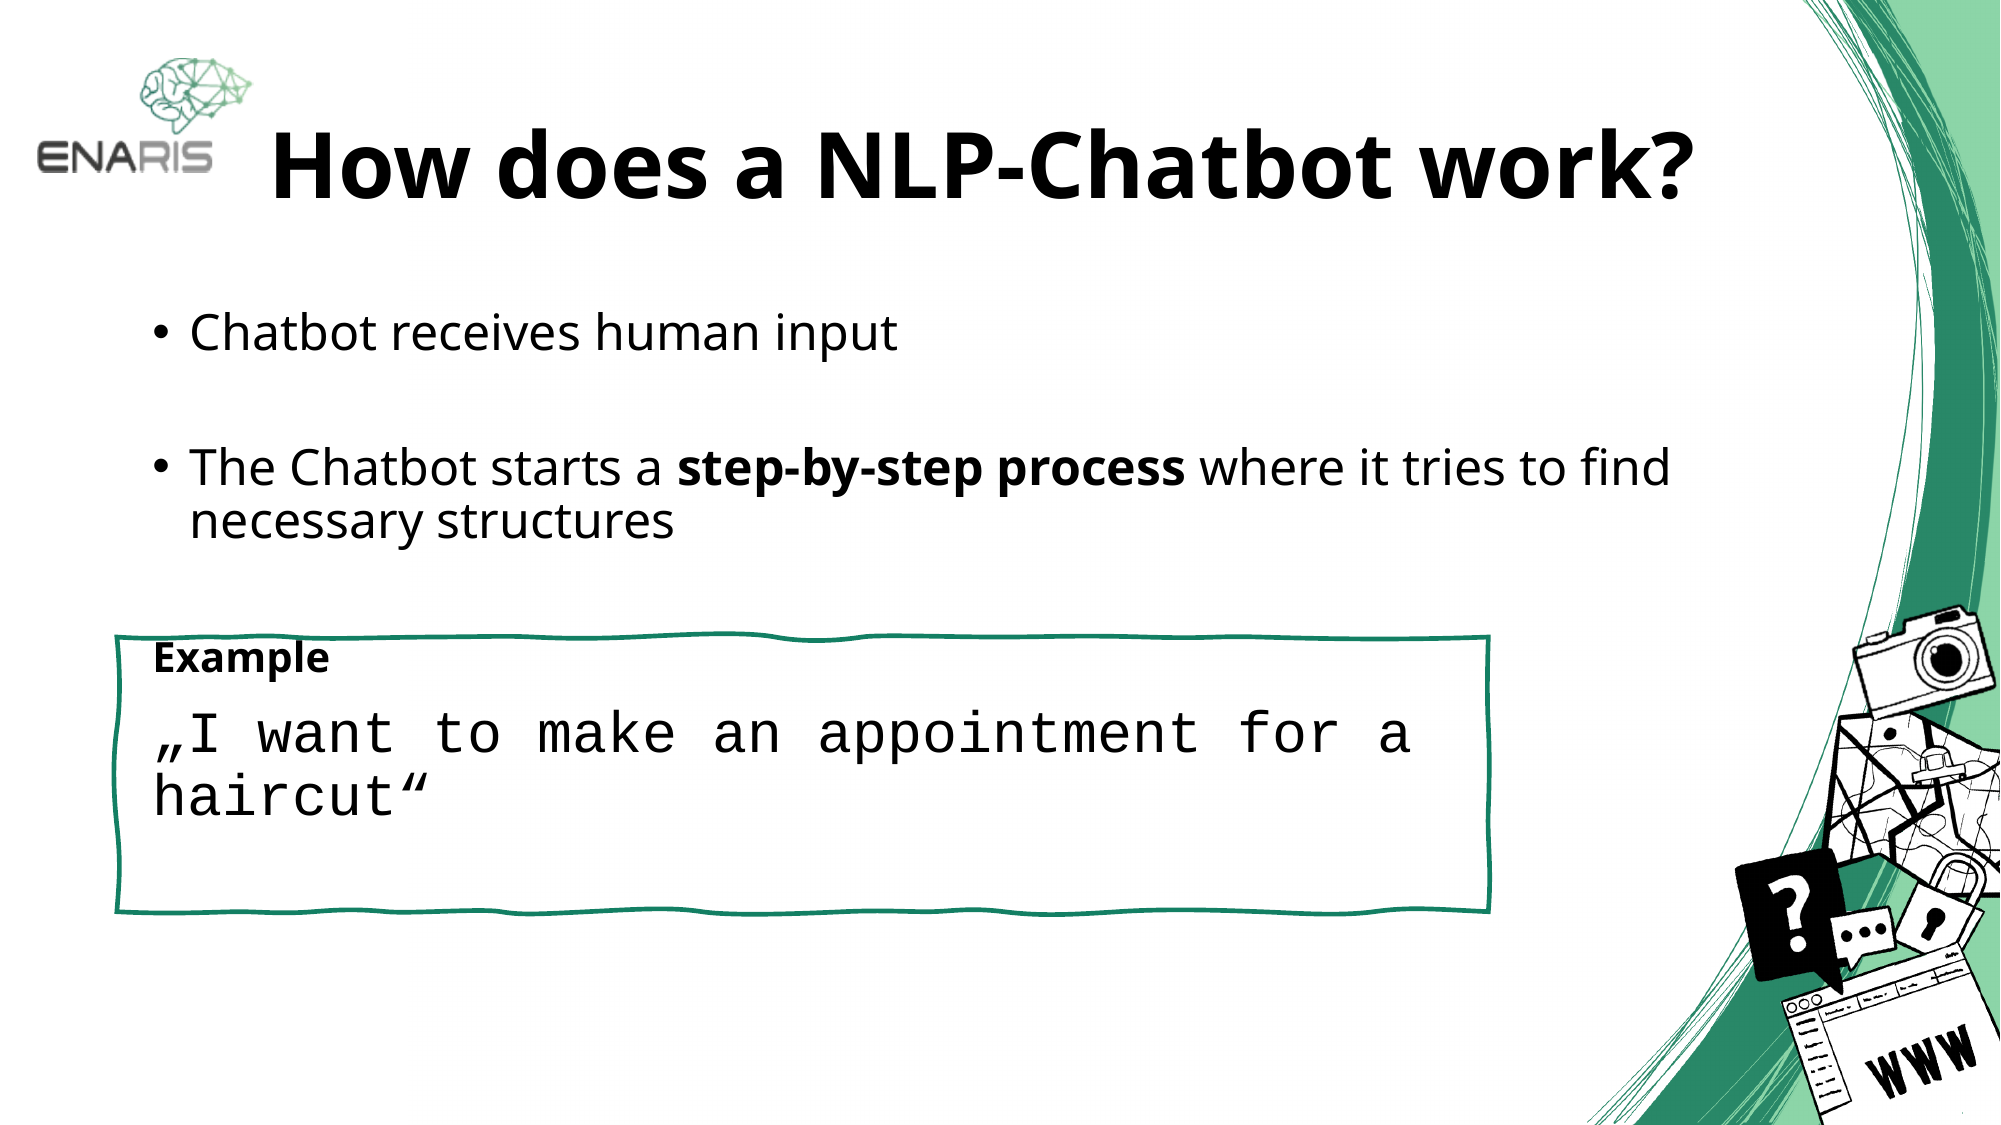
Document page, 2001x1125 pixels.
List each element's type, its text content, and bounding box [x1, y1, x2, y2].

text_box [112, 632, 1491, 916]
picture [37, 58, 254, 173]
picture [408, 0, 2000, 1125]
title How does a NLP-Chatbot work? [253, 59, 1863, 278]
list Chatbot receives human input The Chatbot starts a step-by-step process where it tries to find necessary structures Example „I want to make an appointment for a haircut“ [137, 299, 1728, 1014]
